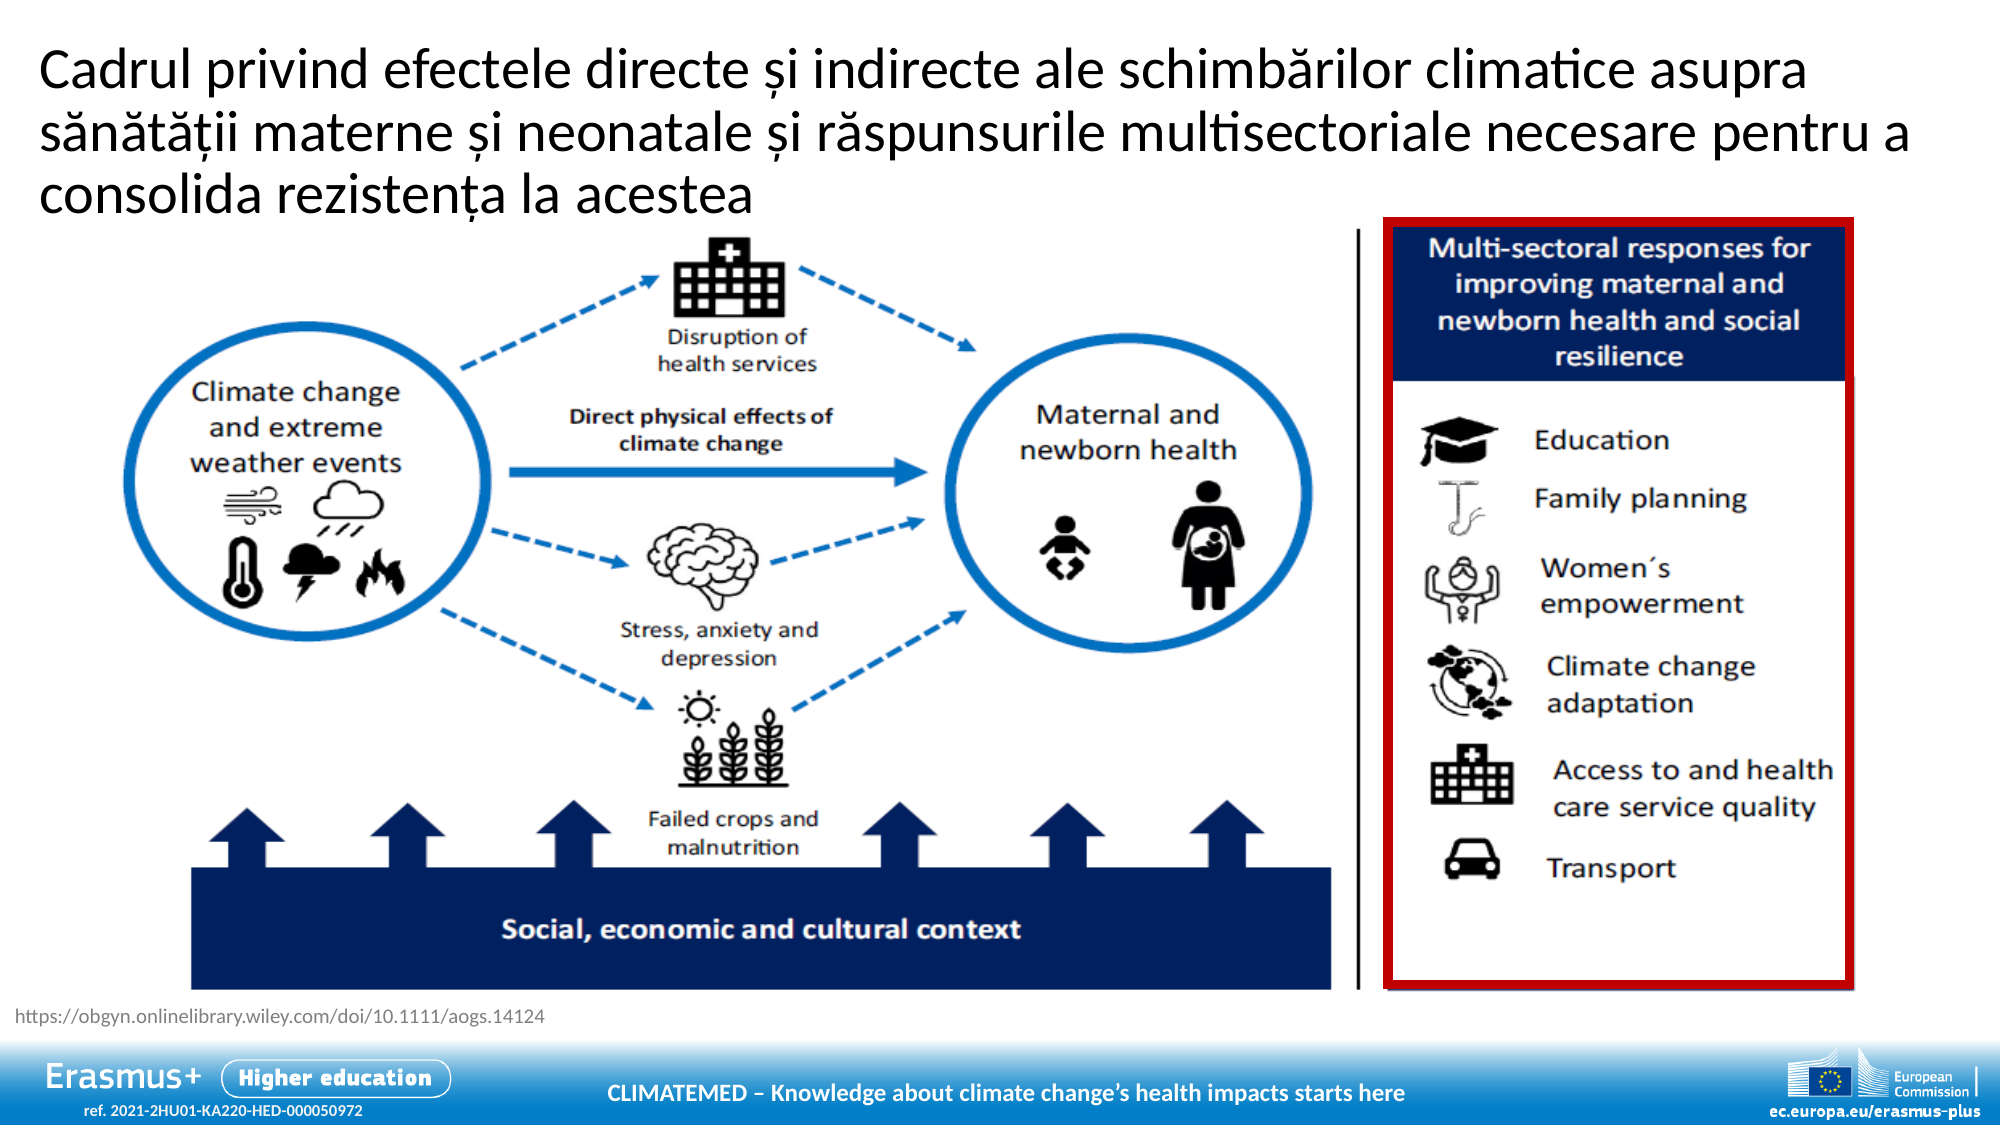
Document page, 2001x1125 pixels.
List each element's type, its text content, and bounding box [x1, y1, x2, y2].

text_box https://obgyn.onlinelibrary.wiley.com/doi/10.1111/aogs.14124 [0, 994, 1794, 1035]
title Cadrul privind efectele directe și indirecte ale schimbărilor climatice asupra sănătății materne și neonatale și răspunsurile multisectoriale necesare pentru a consolida rezistența la acestea [24, 29, 1976, 236]
picture [0, 222, 2000, 1125]
